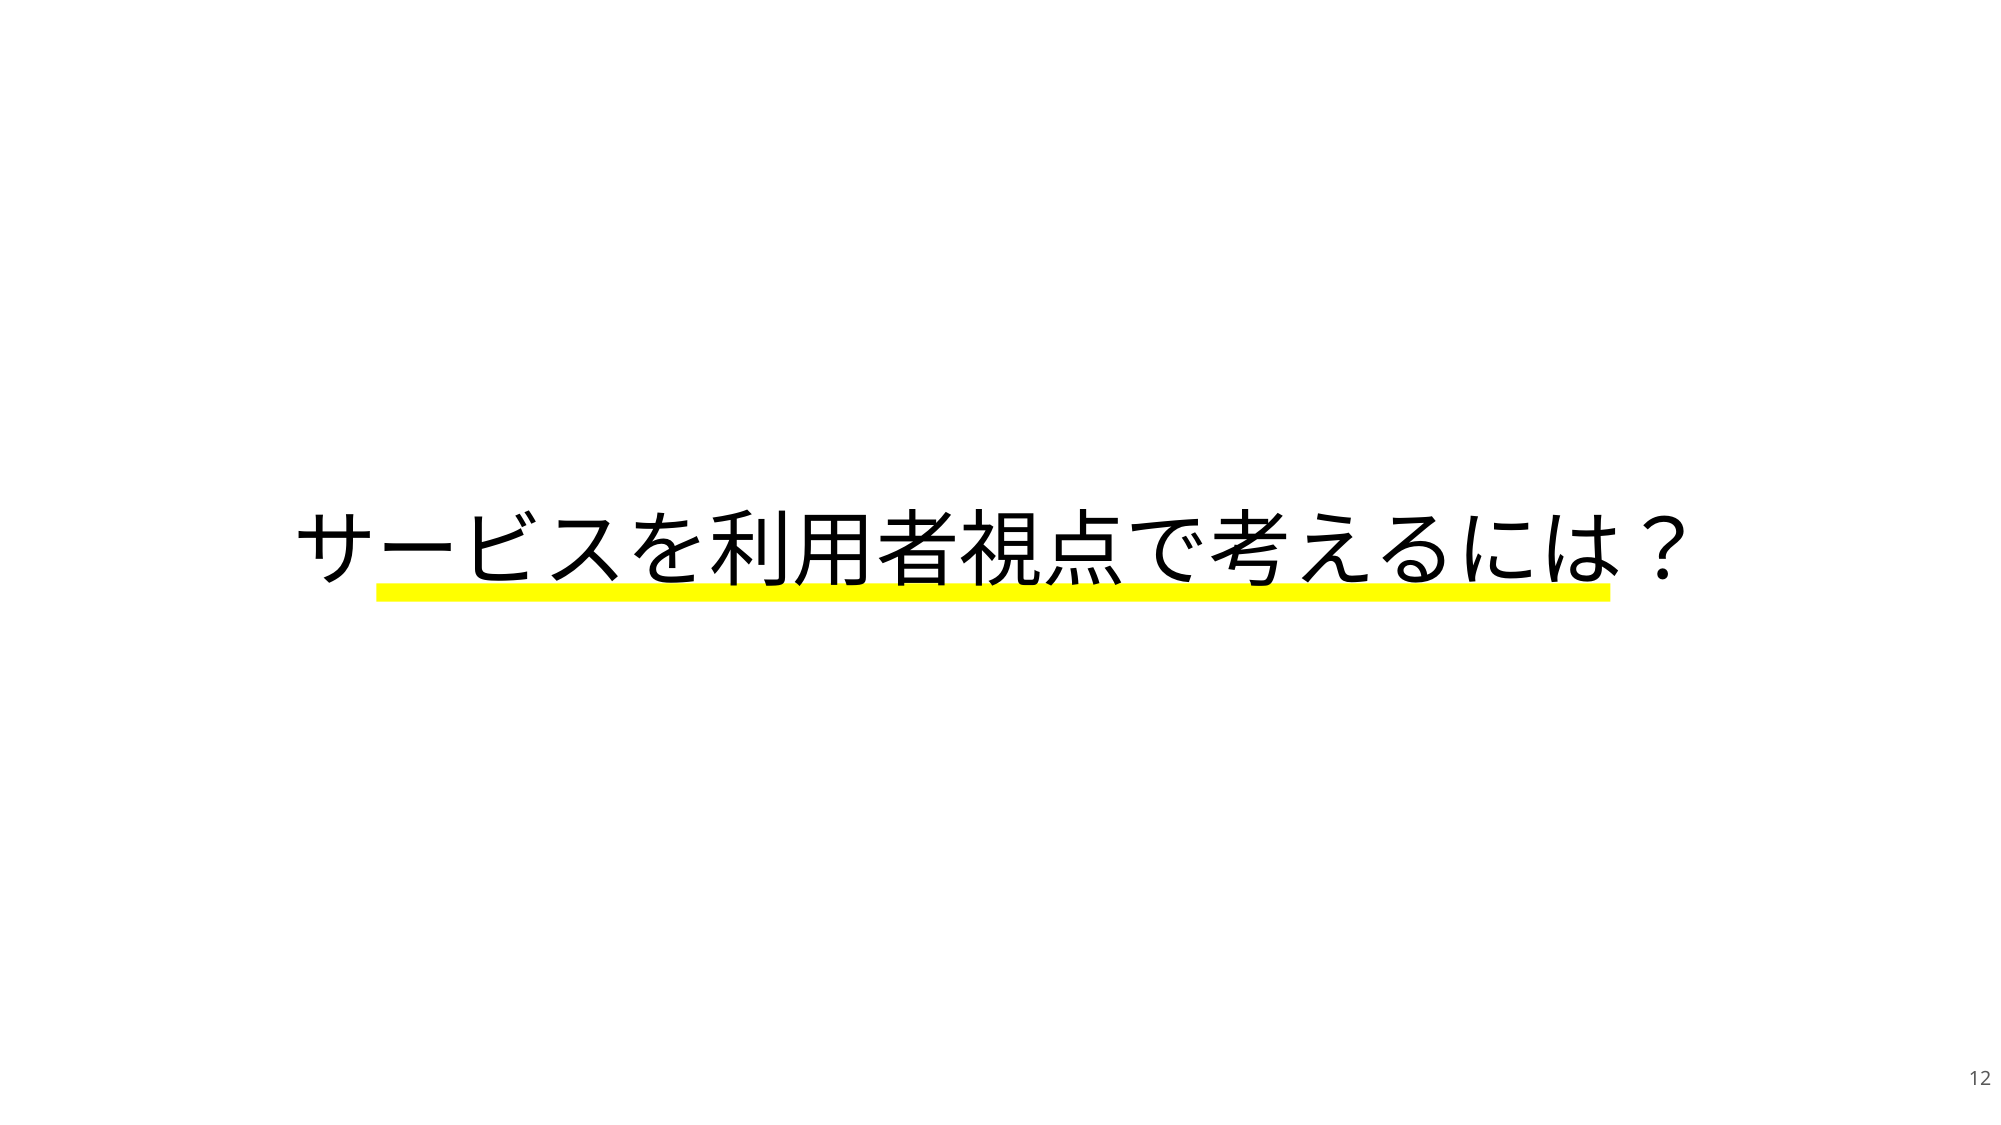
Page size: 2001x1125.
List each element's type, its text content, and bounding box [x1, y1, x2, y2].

title サービスを利用者視点で考えるには？ [68, 454, 1932, 639]
slide_number 12 [1886, 1036, 2000, 1123]
